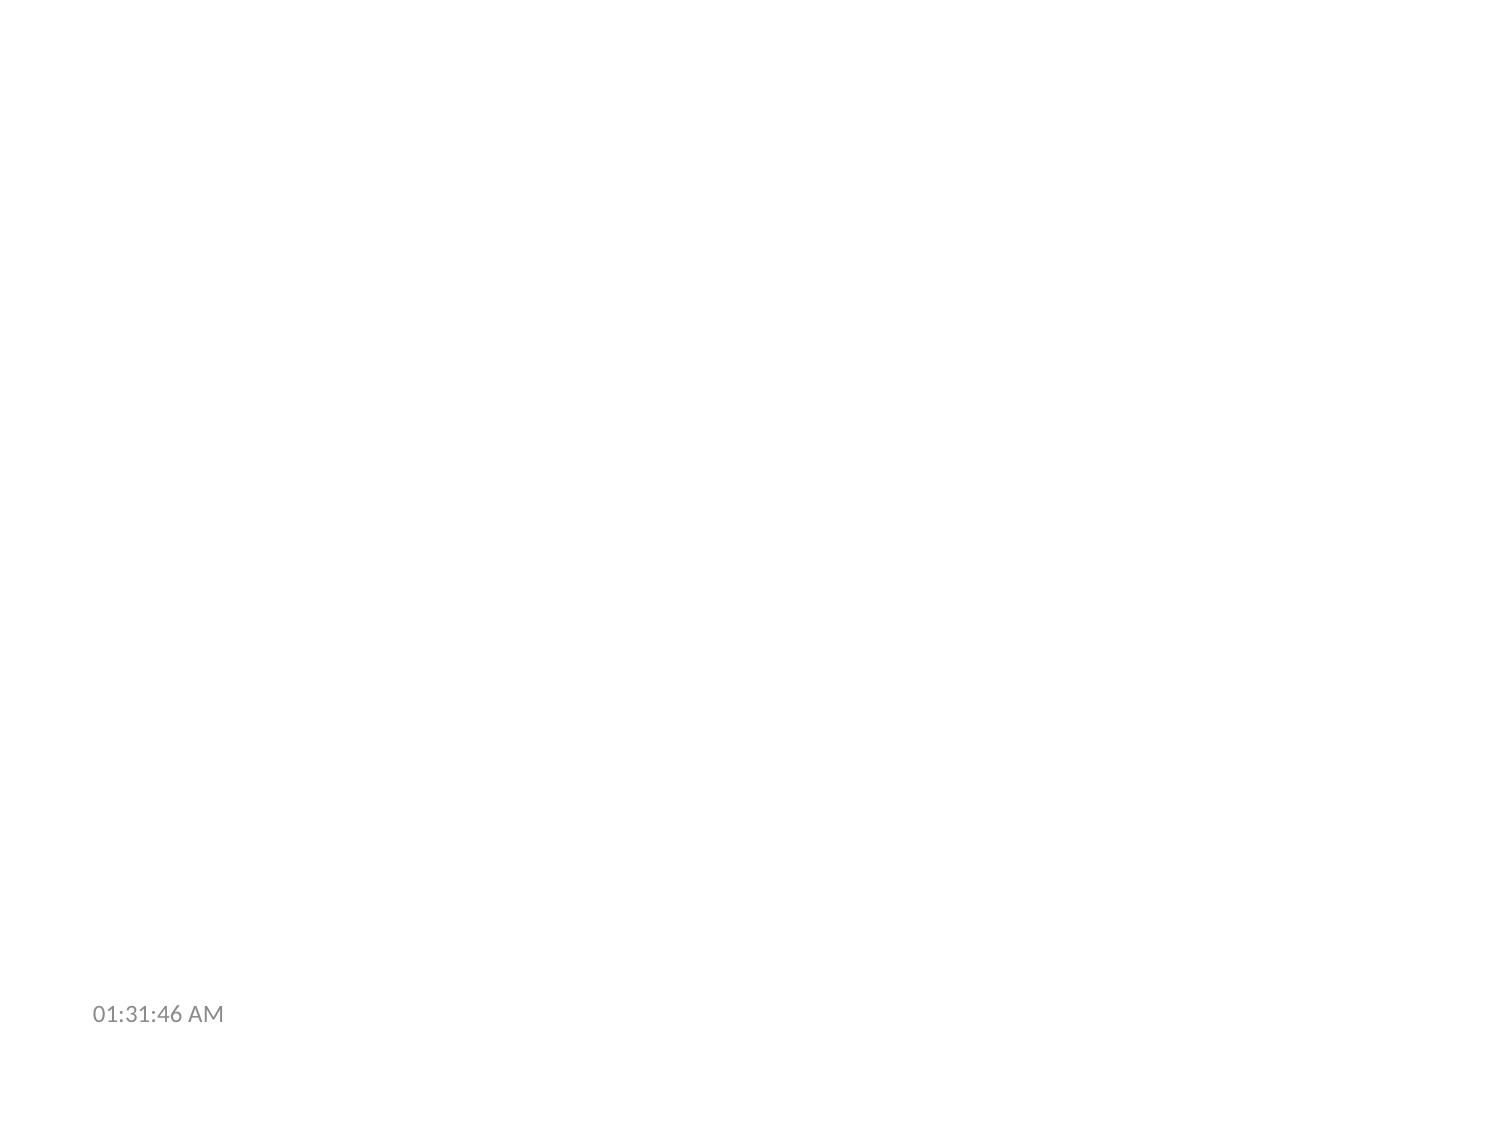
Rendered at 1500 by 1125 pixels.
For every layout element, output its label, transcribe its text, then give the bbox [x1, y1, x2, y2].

text_box 3:35:09 PM [77, 982, 428, 1043]
